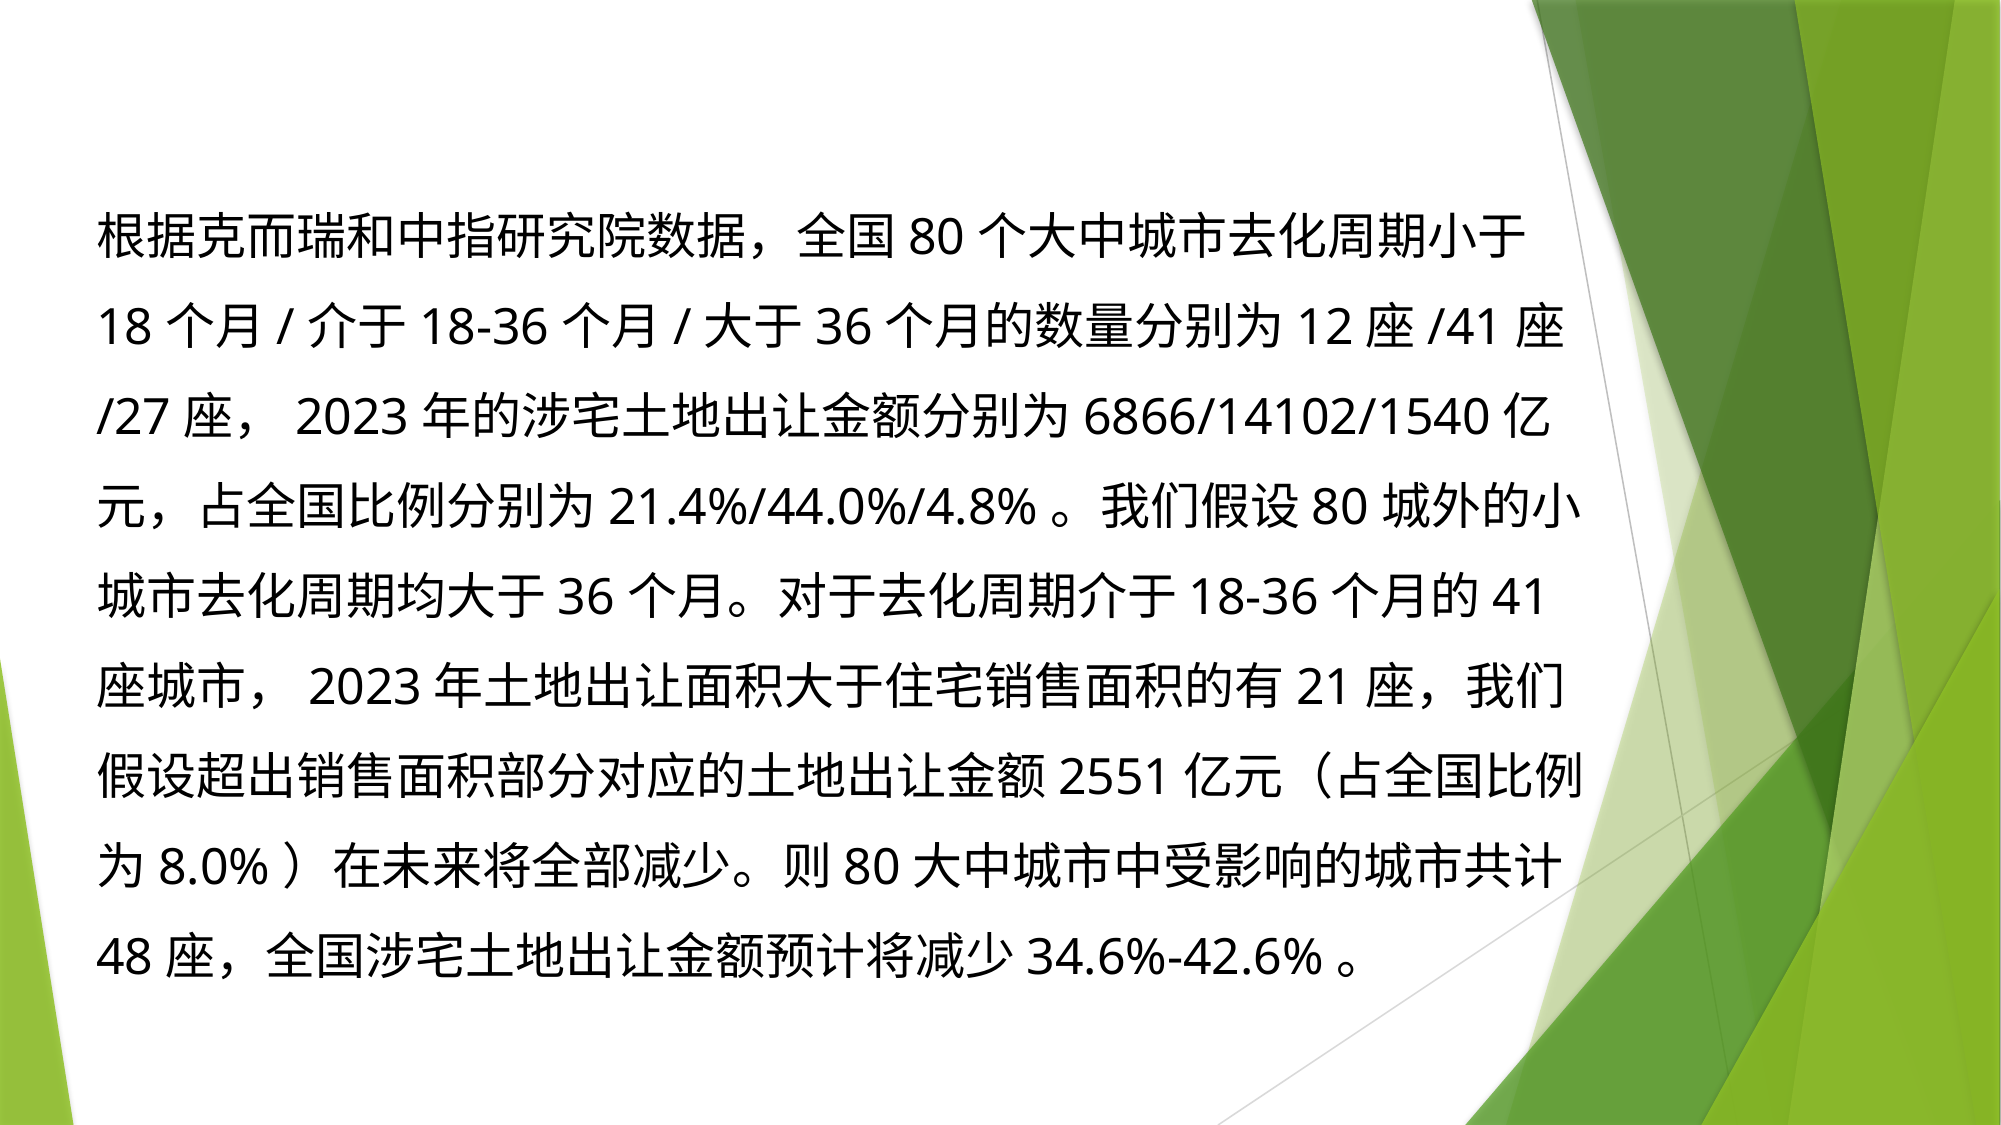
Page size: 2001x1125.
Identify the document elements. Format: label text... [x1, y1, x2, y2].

text_box 根据克而瑞和中指研究院数据，全国80个大中城市去化周期小于18个月/介于18-36个月/大于36个月的数量分别为12座/41座/27座，2023年的涉宅土地出让金额分别为6866/14102/1540亿元，占全国比例分别为21.4%/44.0%/4.8%。我们假设80城外的小城市去化周期均大于36个月。对于去化周期介于18-36个月的41座城市，2023年土地出让面积大于住宅销售面积的有21座，我们假设超出销售面积部分对应的土地出让金额2551亿元（占全国比例为8.0%）在未来将全部减少。则80大中城市中受影响的城市共计48座，全国涉宅土地出让金额预计将减少34.6%-42.6%。 [81, 167, 1606, 993]
